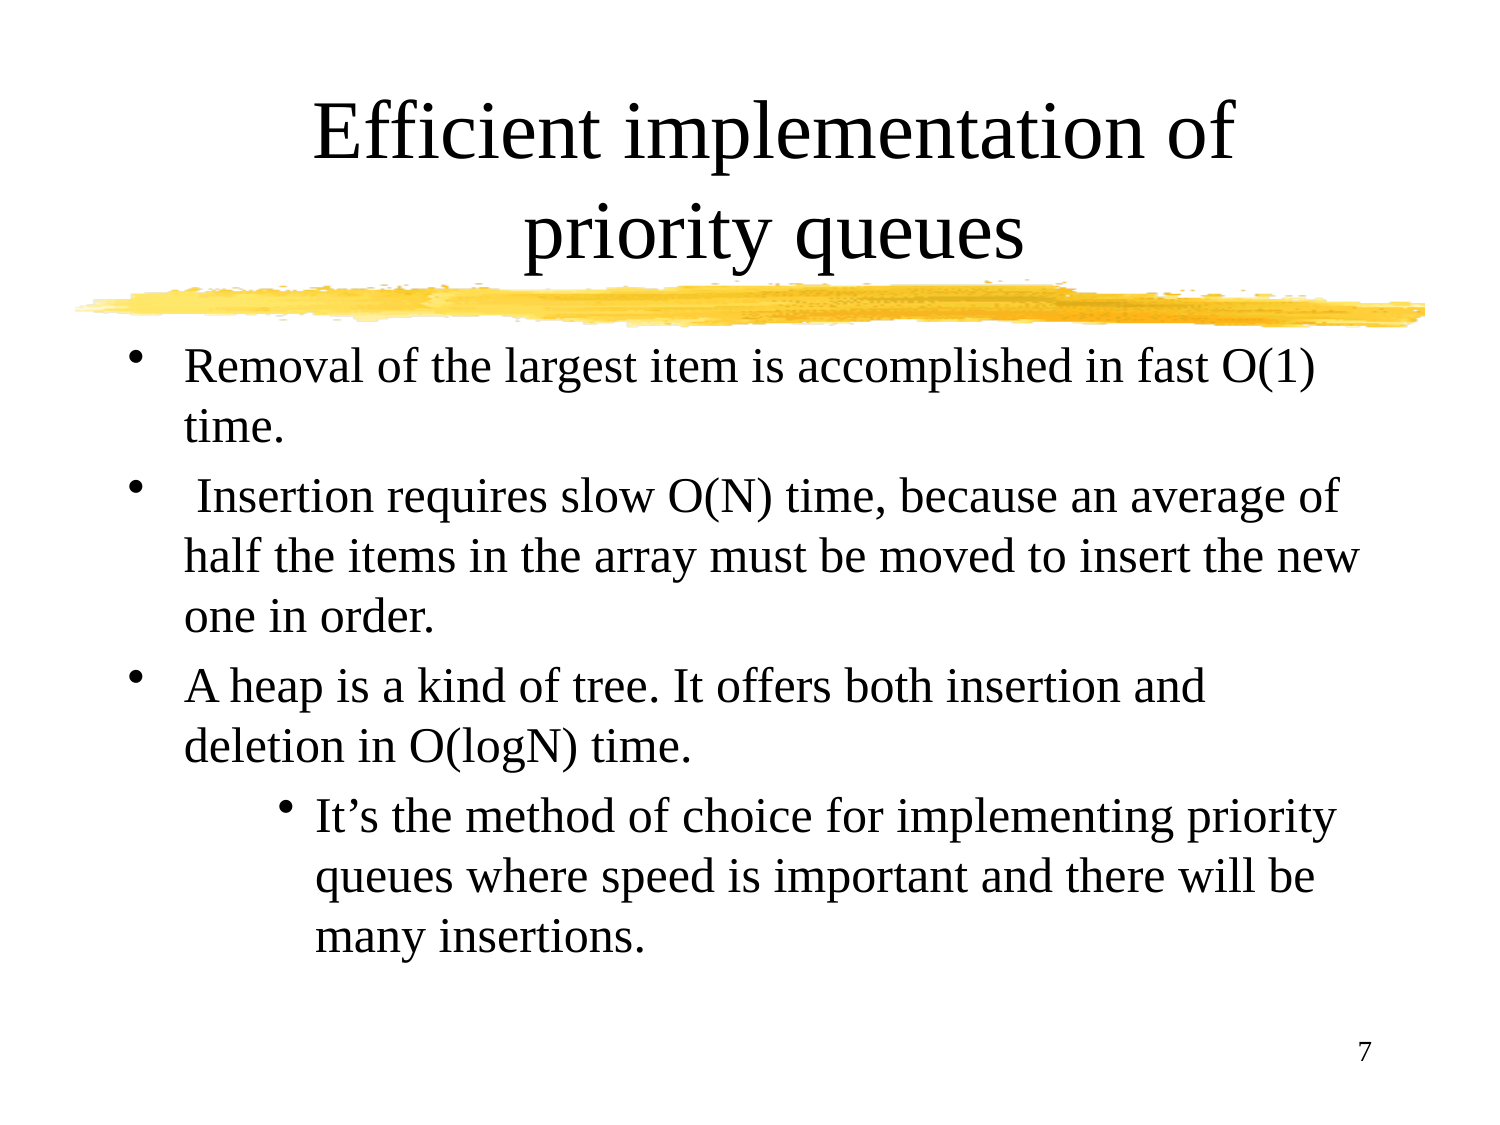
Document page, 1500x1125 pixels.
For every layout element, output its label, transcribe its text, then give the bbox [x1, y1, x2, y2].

slide_number 7 [1074, 1024, 1388, 1101]
picture [75, 274, 1425, 338]
list Removal of the largest item is accomplished in fast O(1) time. Insertion requires slow O(N) time, because an average of half the items in the array must be moved to insert the new one in order. A heap is a kind of tree. It offers both insertion and deletion in O(logN) time. It’s the method of choice for implementing priority queues where speed is important and there will be many insertions. [112, 324, 1388, 1001]
title Efficient implementation of priority queues [162, 99, 1388, 251]
